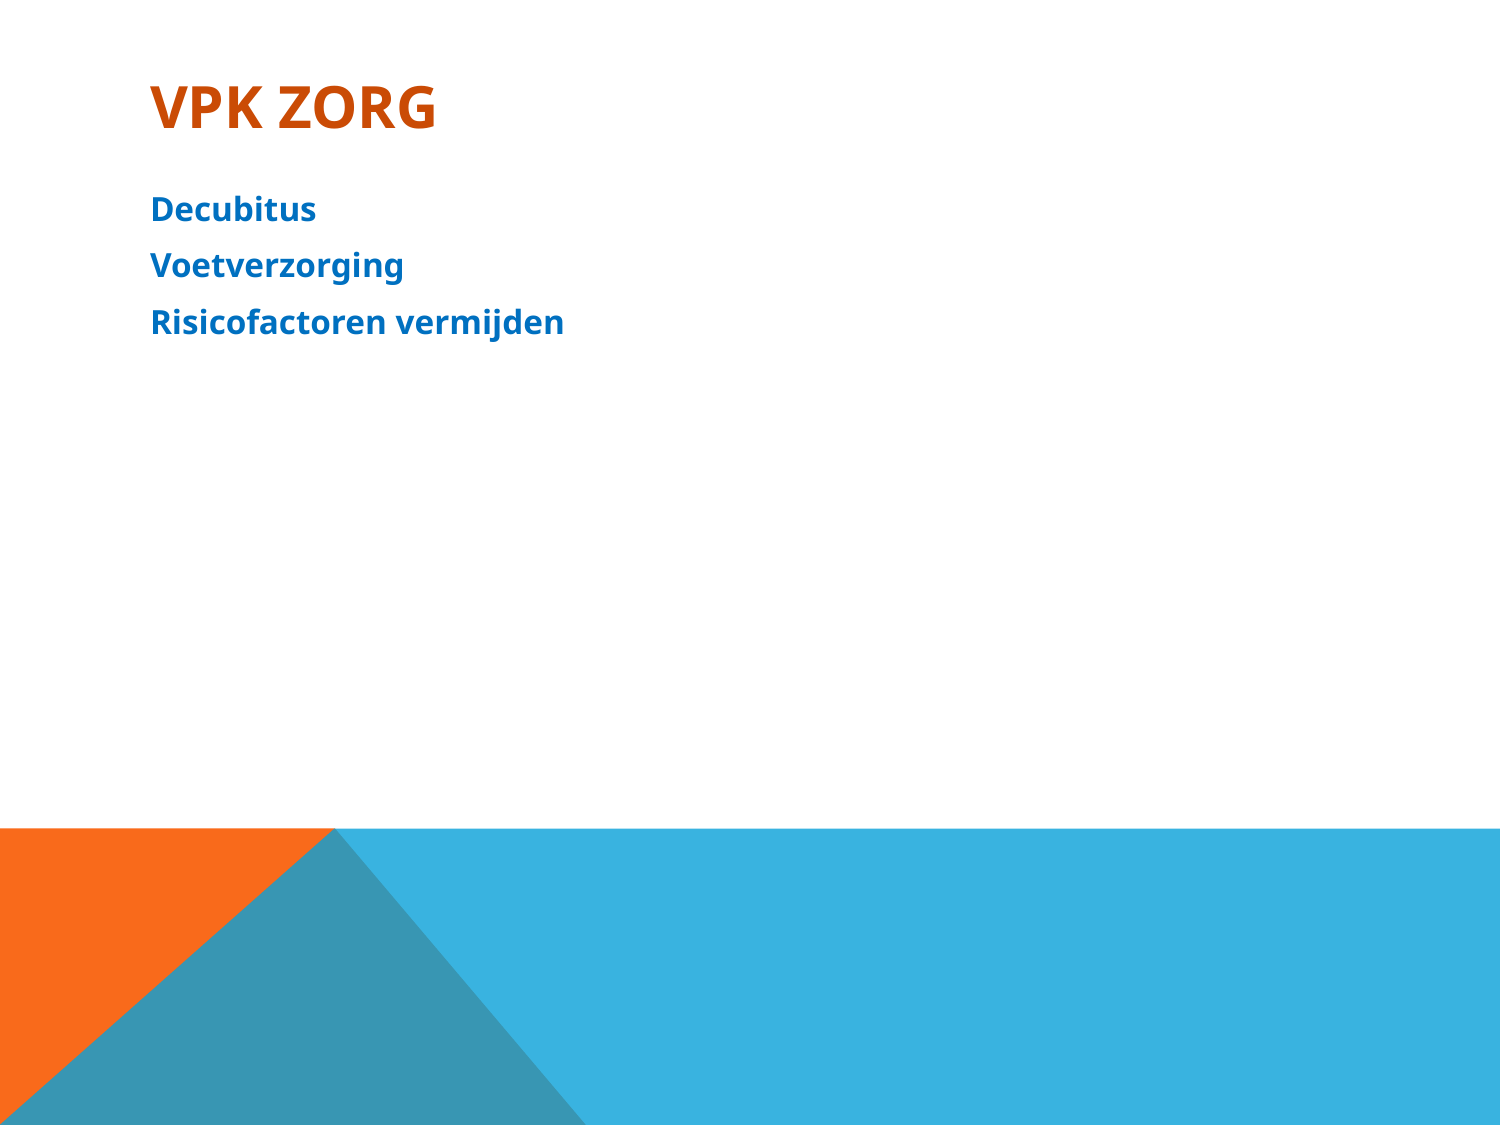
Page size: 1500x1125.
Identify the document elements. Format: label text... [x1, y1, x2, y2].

list Decubitus Voetverzorging Risicofactoren vermijden [135, 180, 1369, 768]
title Vpk zorg [135, 60, 1369, 150]
